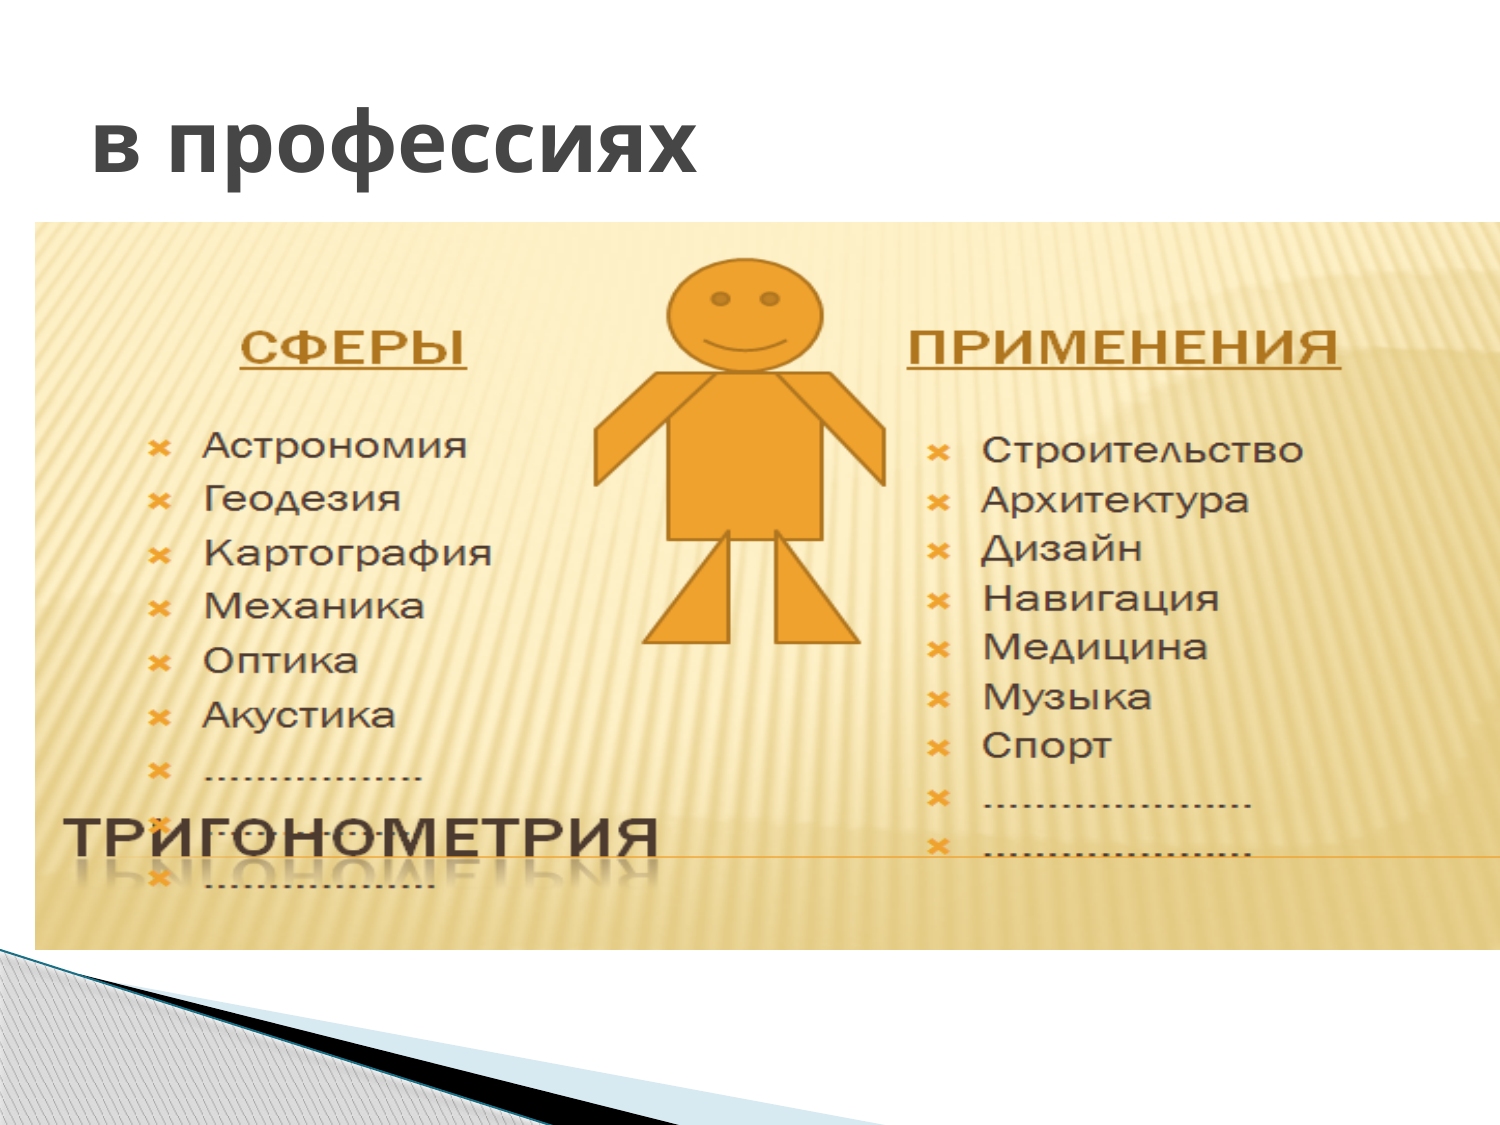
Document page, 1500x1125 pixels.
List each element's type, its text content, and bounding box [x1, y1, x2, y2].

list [34, 222, 1500, 950]
title в профессиях [75, 45, 1425, 222]
